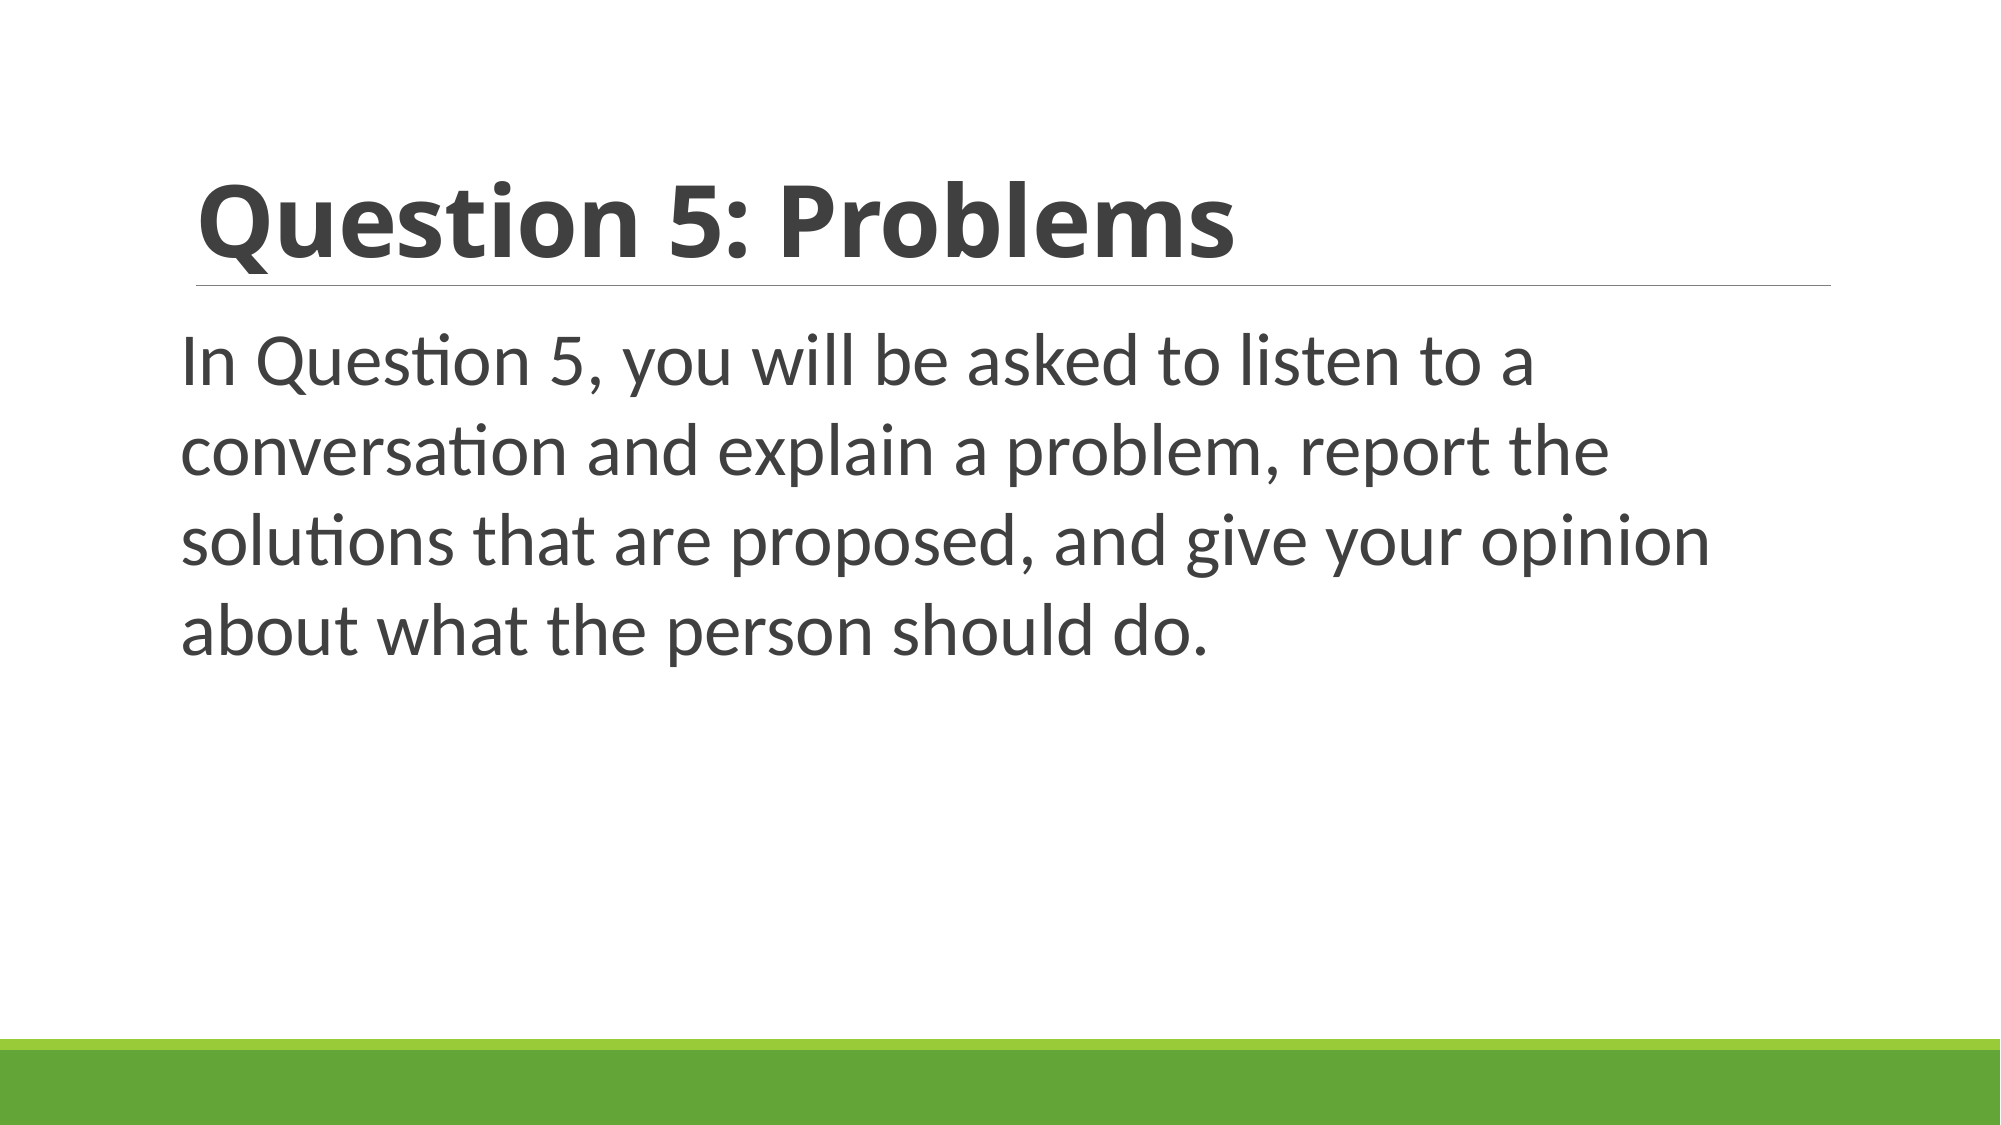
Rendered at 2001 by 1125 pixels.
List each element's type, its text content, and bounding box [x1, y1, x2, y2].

title Question 5: Problems [180, 47, 1830, 285]
list In Question 5, you will be asked to listen to a conversation and explain a problem, report the solutions that are proposed, and give your opinion about what the person should do. [180, 302, 1830, 963]
